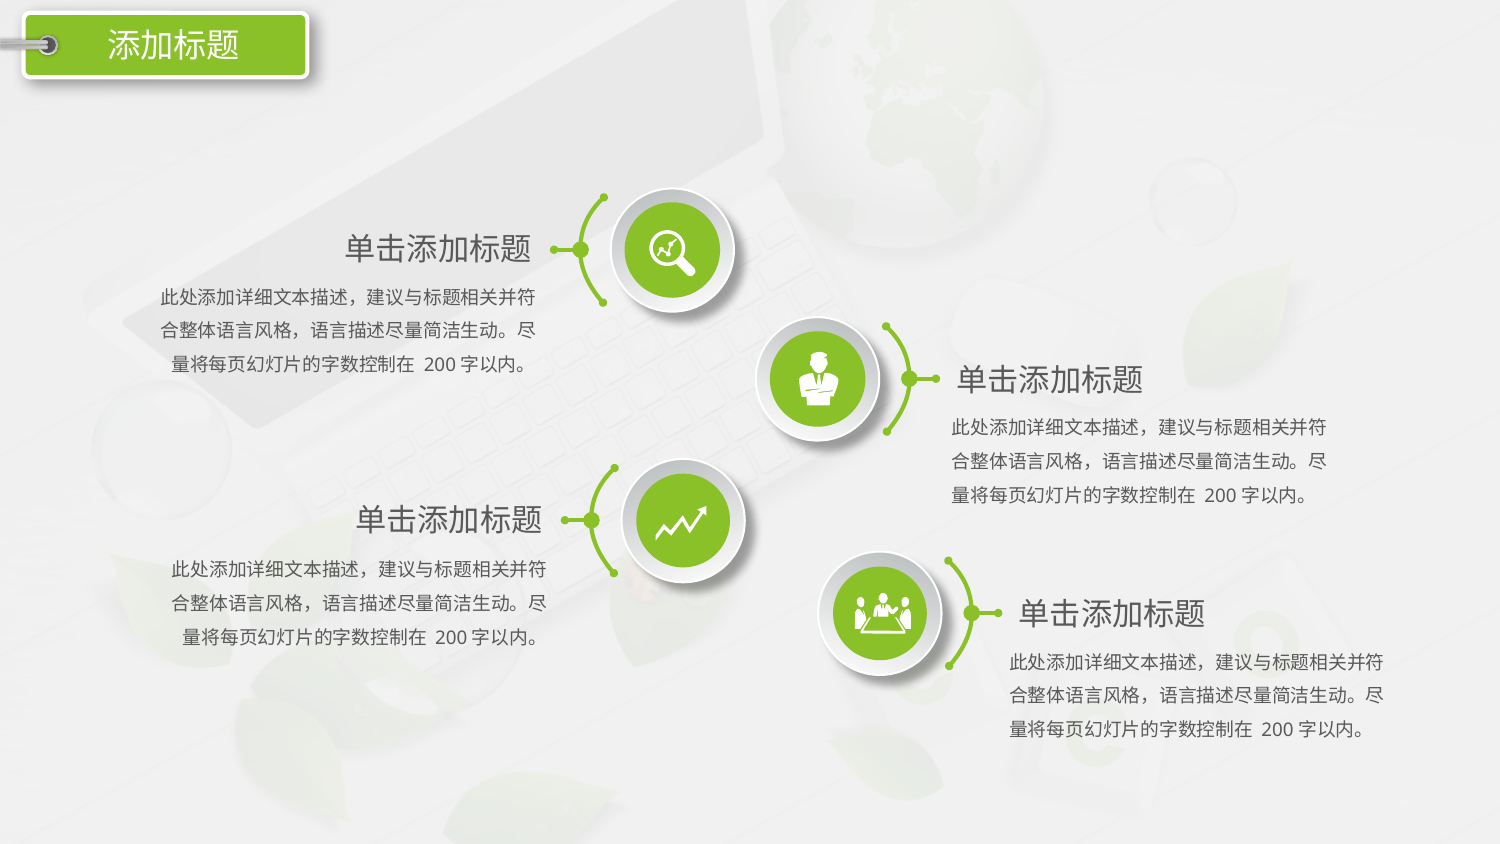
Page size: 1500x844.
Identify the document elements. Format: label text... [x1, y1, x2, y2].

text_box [163, 492, 558, 683]
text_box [610, 188, 734, 312]
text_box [755, 317, 880, 441]
text_box [22, 11, 309, 79]
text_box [621, 458, 745, 583]
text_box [564, 468, 615, 574]
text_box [948, 560, 999, 666]
text_box 添加标题 [39, 17, 308, 72]
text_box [38, 35, 58, 55]
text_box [941, 352, 1335, 541]
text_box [0, 40, 48, 49]
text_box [818, 551, 942, 675]
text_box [554, 197, 604, 303]
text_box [886, 326, 936, 432]
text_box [1003, 587, 1398, 776]
picture [0, 0, 1500, 844]
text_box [152, 222, 547, 386]
